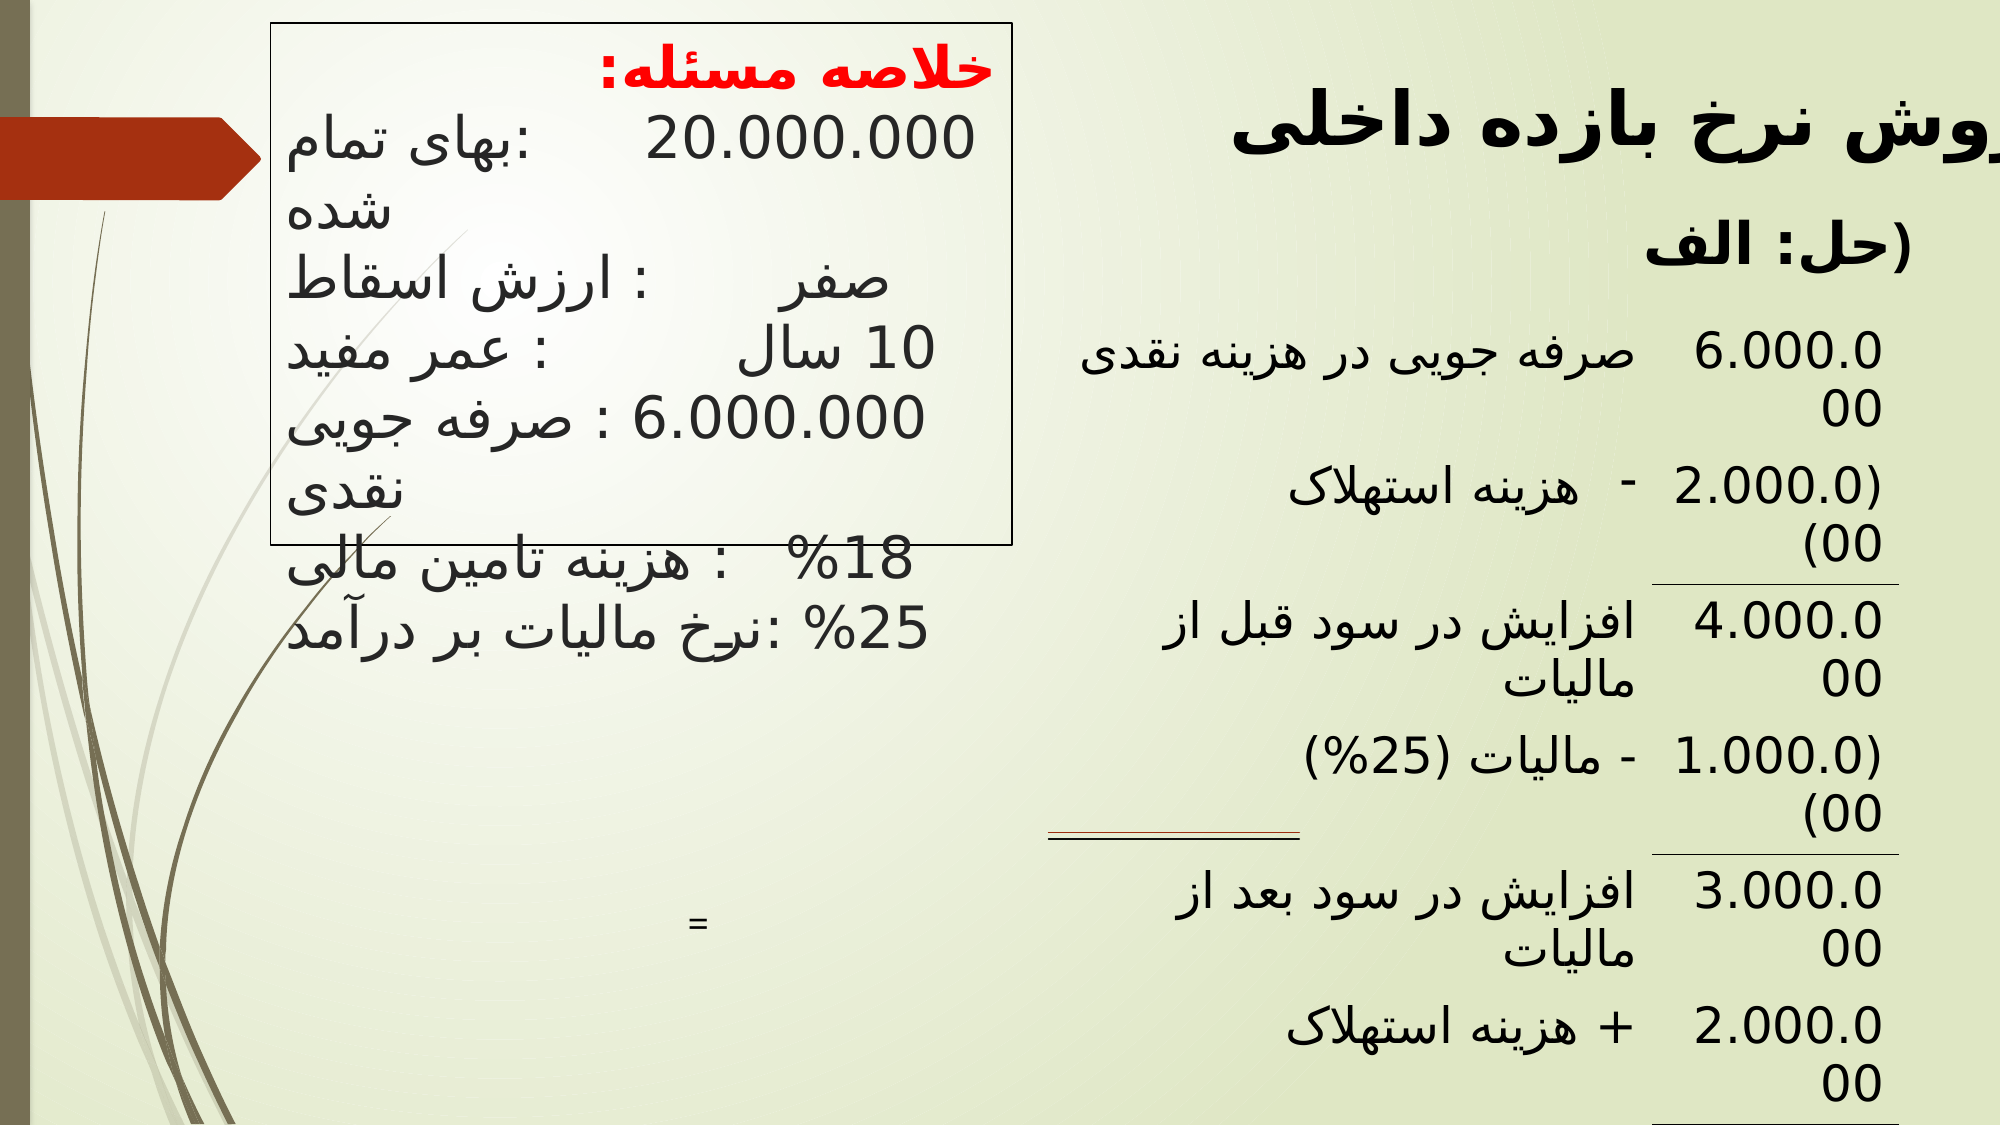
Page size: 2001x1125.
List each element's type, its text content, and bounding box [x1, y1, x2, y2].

table_header 6.000.000 [1652, 314, 1899, 449]
table_cell 4.000.000 [1652, 585, 1899, 719]
table_cell 2.000.000 [1652, 990, 1899, 1124]
table_header صرفه جویی در هزینه نقدی [1049, 314, 1652, 449]
text_box خلاصه مسئله: 20.000.000 :بهای تمام شده صفر : ارزش اسقاط 10 سال : عمر مفید 6.000.000 : صرفه جویی نقدی 18% : هزینه تامین مالی 25% :نرخ مالیات بر درآمد [270, 22, 1012, 546]
table_cell 3.000.000 [1652, 855, 1899, 990]
table_cell + هزینه استهلاک [1049, 990, 1652, 1125]
text_box روش نرخ بازده داخلی [1214, 63, 2000, 168]
table_cell (2.000.000) [1652, 449, 1899, 584]
text_box حل: الف) [1628, 199, 1942, 284]
table_cell هزینه استهلاک [1049, 449, 1652, 584]
table_cell (1.000.000) [1652, 719, 1899, 854]
table_cell - مالیات (25%) [1049, 719, 1652, 855]
table_cell افزایش در سود قبل از مالیات [1049, 584, 1652, 719]
table_cell افزایش در سود بعد از مالیات [1049, 855, 1652, 990]
